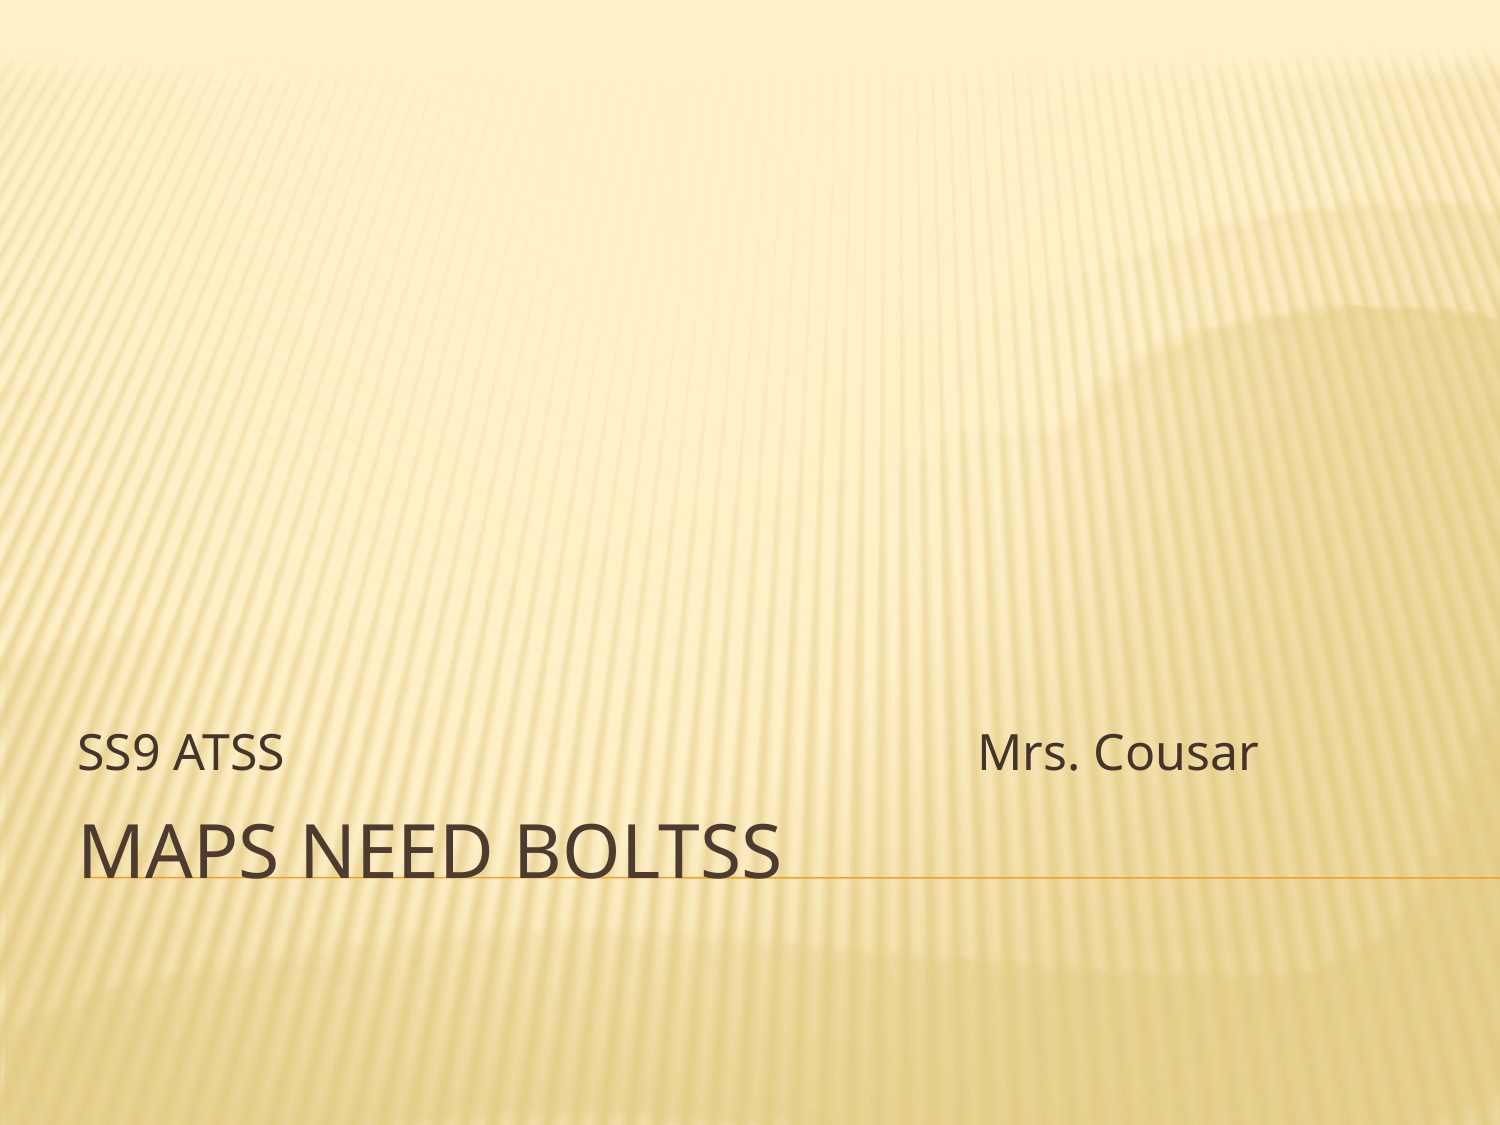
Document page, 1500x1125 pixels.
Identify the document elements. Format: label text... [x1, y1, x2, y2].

subtitle SS9 ATSS Mrs. Cousar [62, 637, 1450, 788]
title Maps Need BOLTSS [62, 796, 1450, 997]
